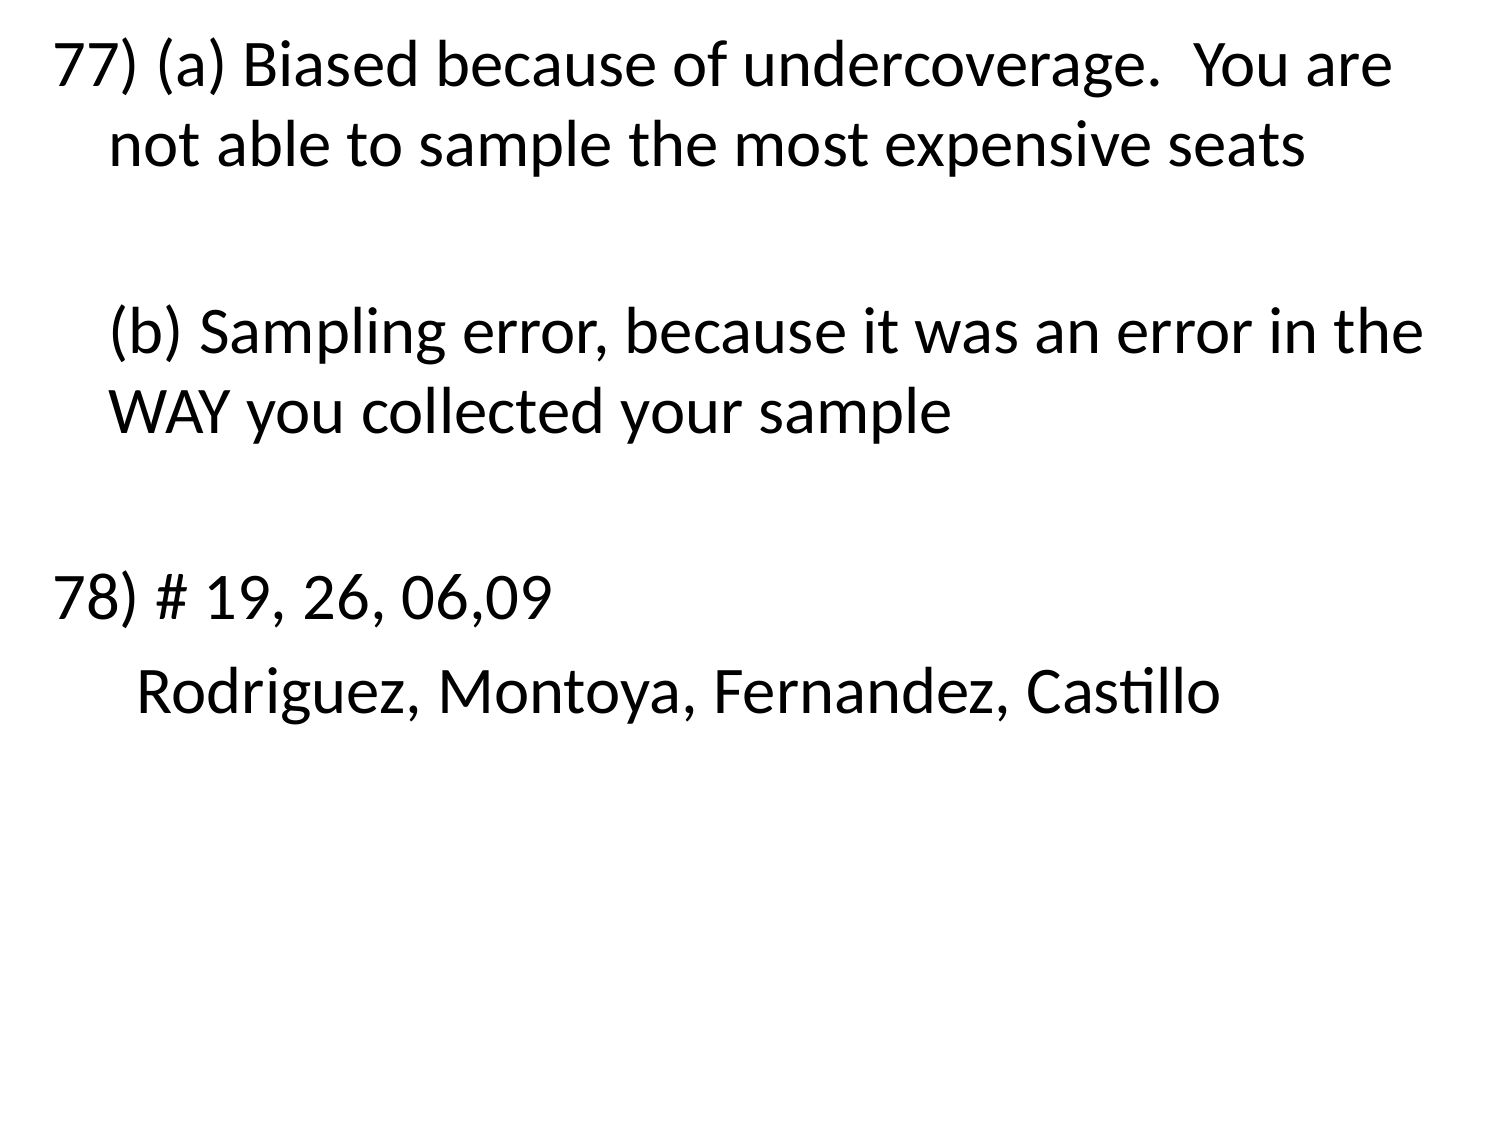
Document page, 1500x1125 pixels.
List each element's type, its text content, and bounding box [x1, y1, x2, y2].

list 77) (a) Biased because of undercoverage. You are not able to sample the most expensive seats (b) Sampling error, because it was an error in the WAY you collected your sample # 19, 26, 06,09 Rodriguez, Montoya, Fernandez, Castillo [37, 12, 1451, 1101]
